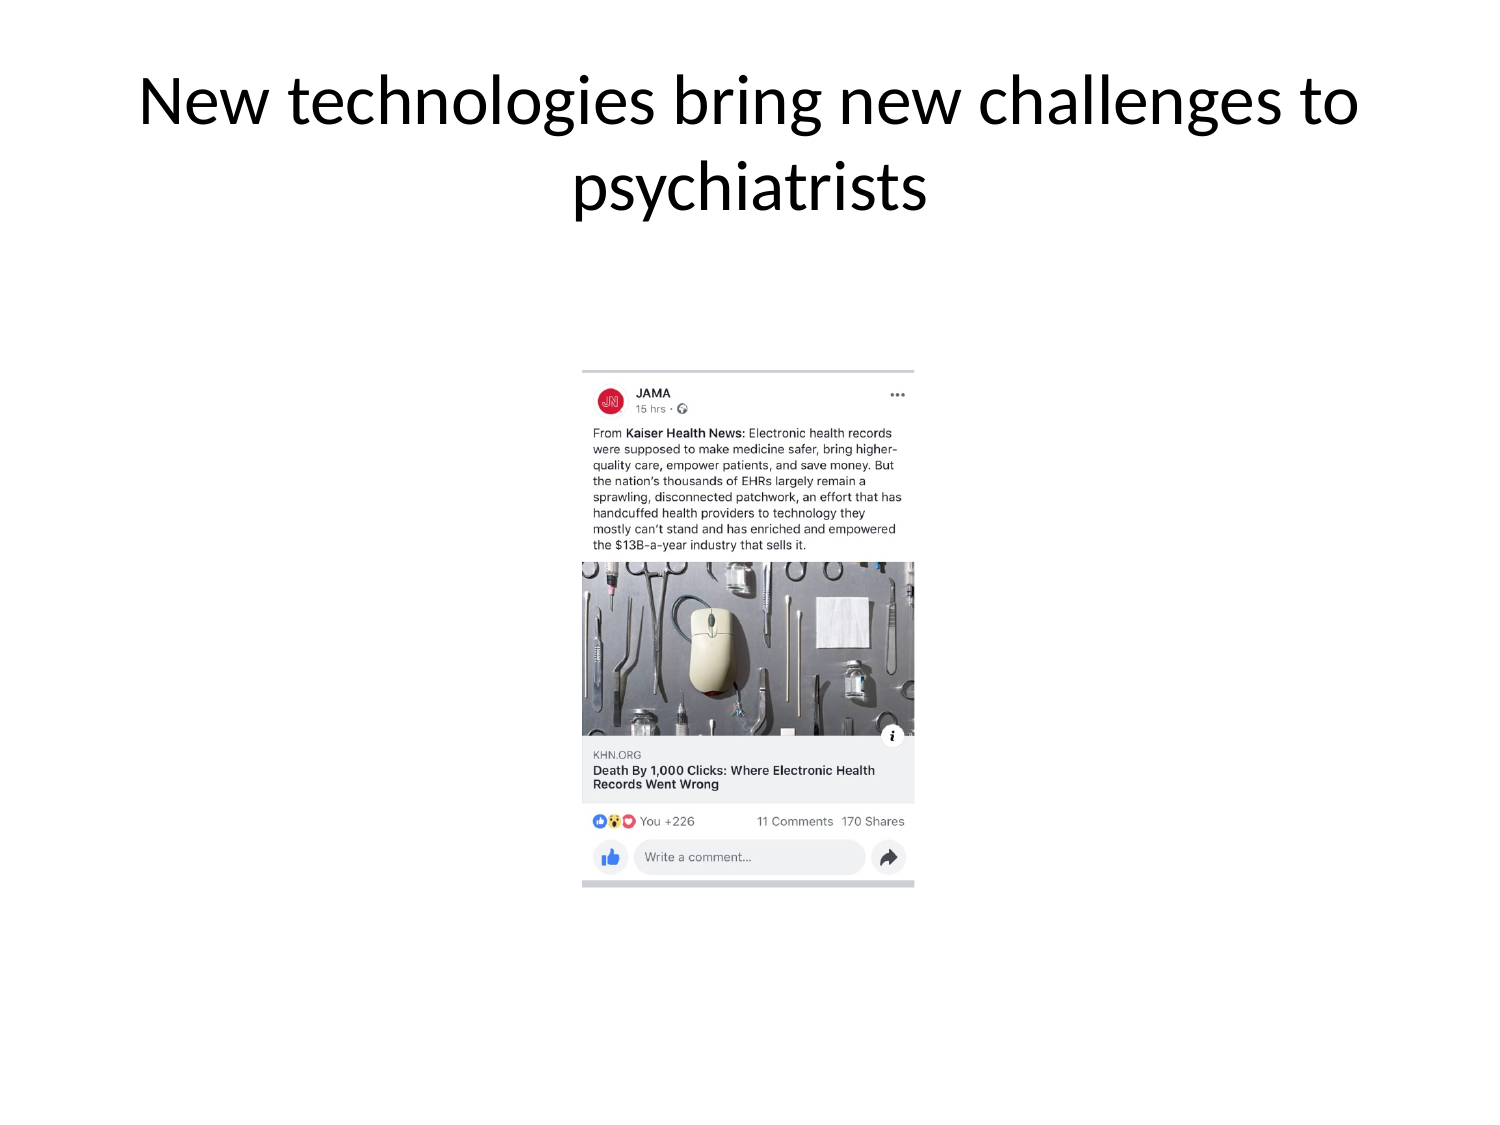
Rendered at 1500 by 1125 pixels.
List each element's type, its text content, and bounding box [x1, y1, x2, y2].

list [581, 370, 915, 890]
title New technologies bring new challenges to psychiatrists [75, 45, 1425, 233]
